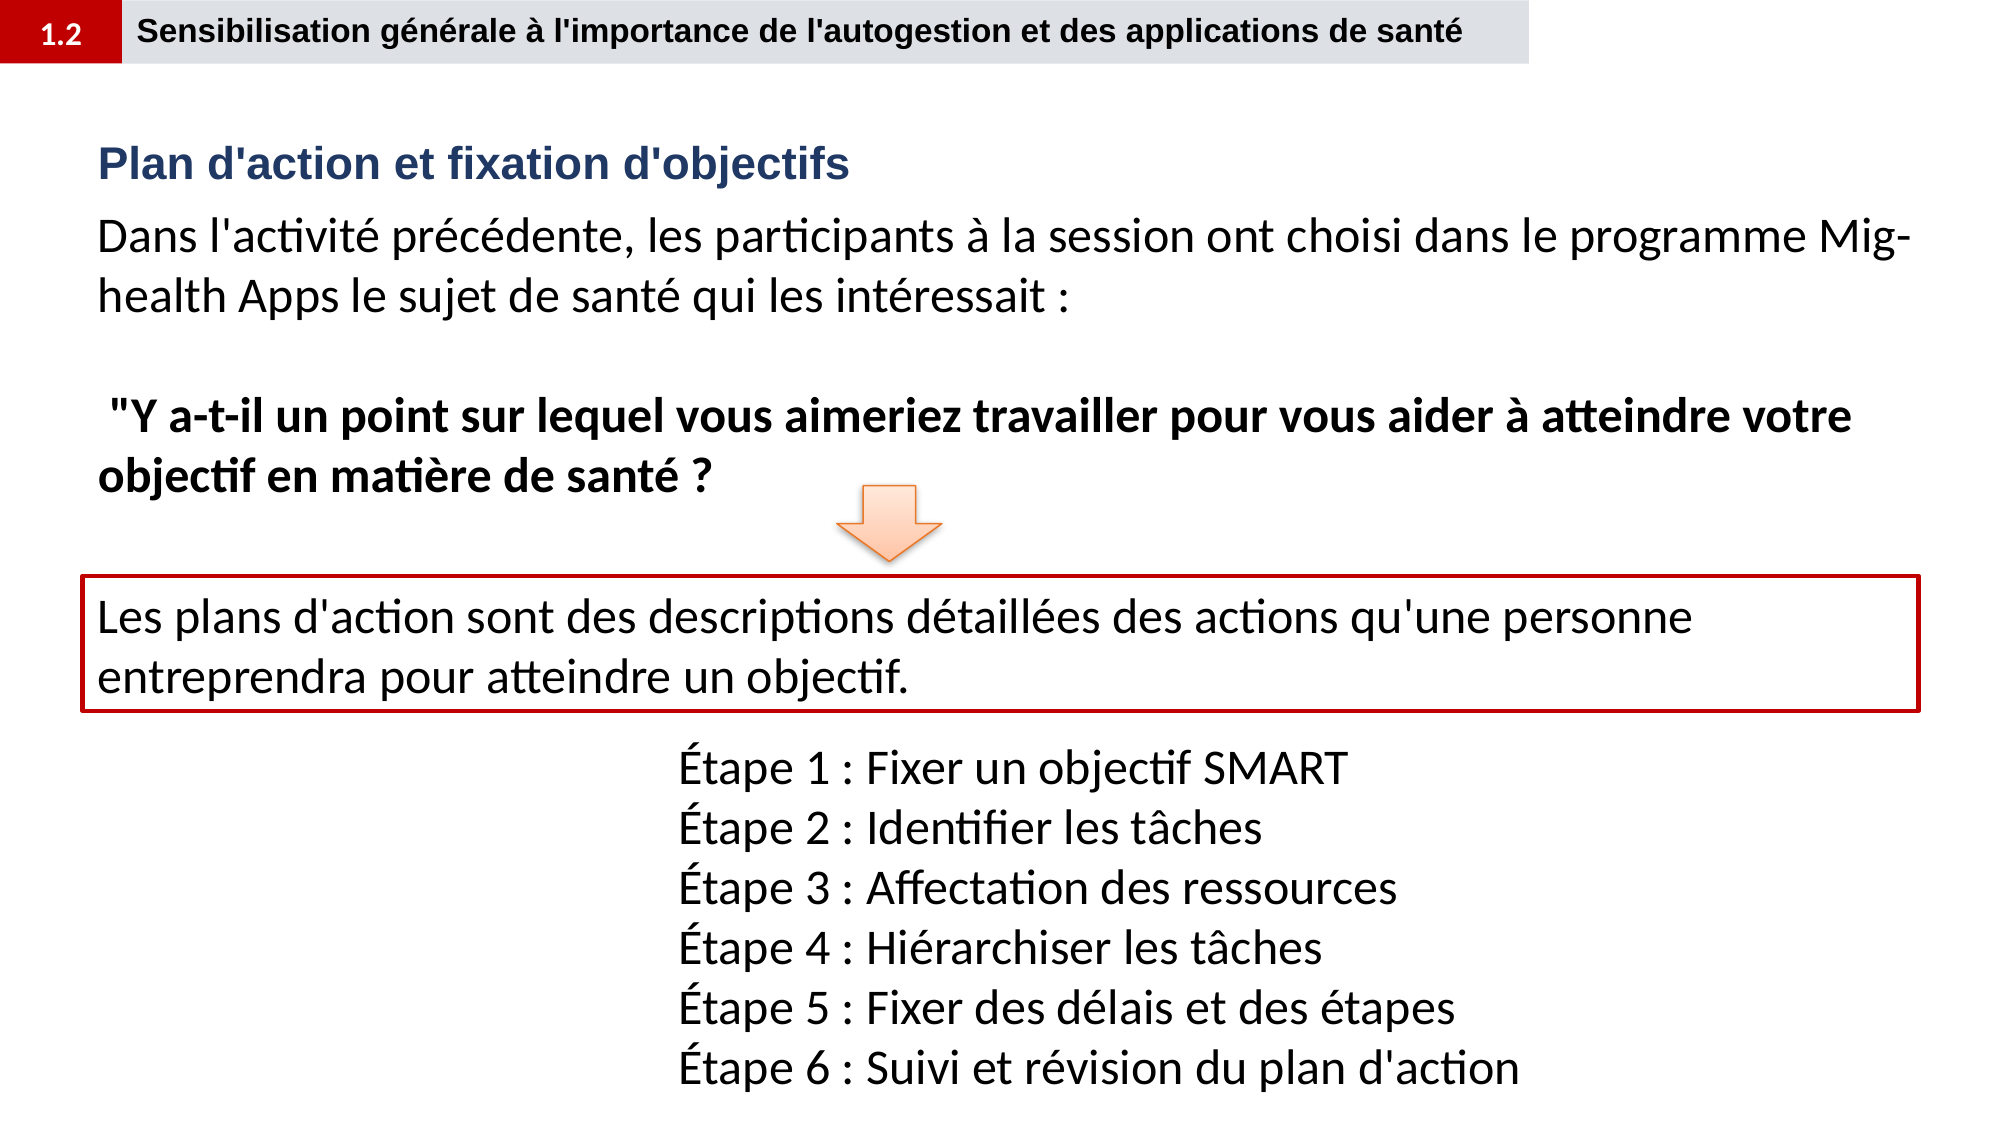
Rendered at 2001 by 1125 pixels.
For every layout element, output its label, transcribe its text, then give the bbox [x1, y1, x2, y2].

text_box Étape 1 : Fixer un objectif SMART Étape 2 : Identifier les tâches Étape 3 : Affectation des ressources Étape 4 : Hiérarchiser les tâches Étape 5 : Fixer des délais et des étapes Étape 6 : Suivi et révision du plan d'action [663, 726, 1664, 1106]
text_box Les plans d'action sont des descriptions détaillées des actions qu'une personne entreprendra pour atteindre un objectif. [82, 575, 1919, 711]
text_box 1.2 [0, 0, 122, 64]
title Plan d'action et fixation d'objectifs [82, 101, 1898, 194]
text_box [836, 485, 942, 562]
text_box Sensibilisation générale à l'importance de l'autogestion et des applications de santé [122, 0, 1529, 64]
text_box Dans l'activité précédente, les participants à la session ont choisi dans le programme Mig-health Apps le sujet de santé qui les intéressait : "Y a-t-il un point sur lequel vous aimeriez travailler pour vous aider à atteindre votre objectif en matière de santé ? [82, 194, 1960, 453]
